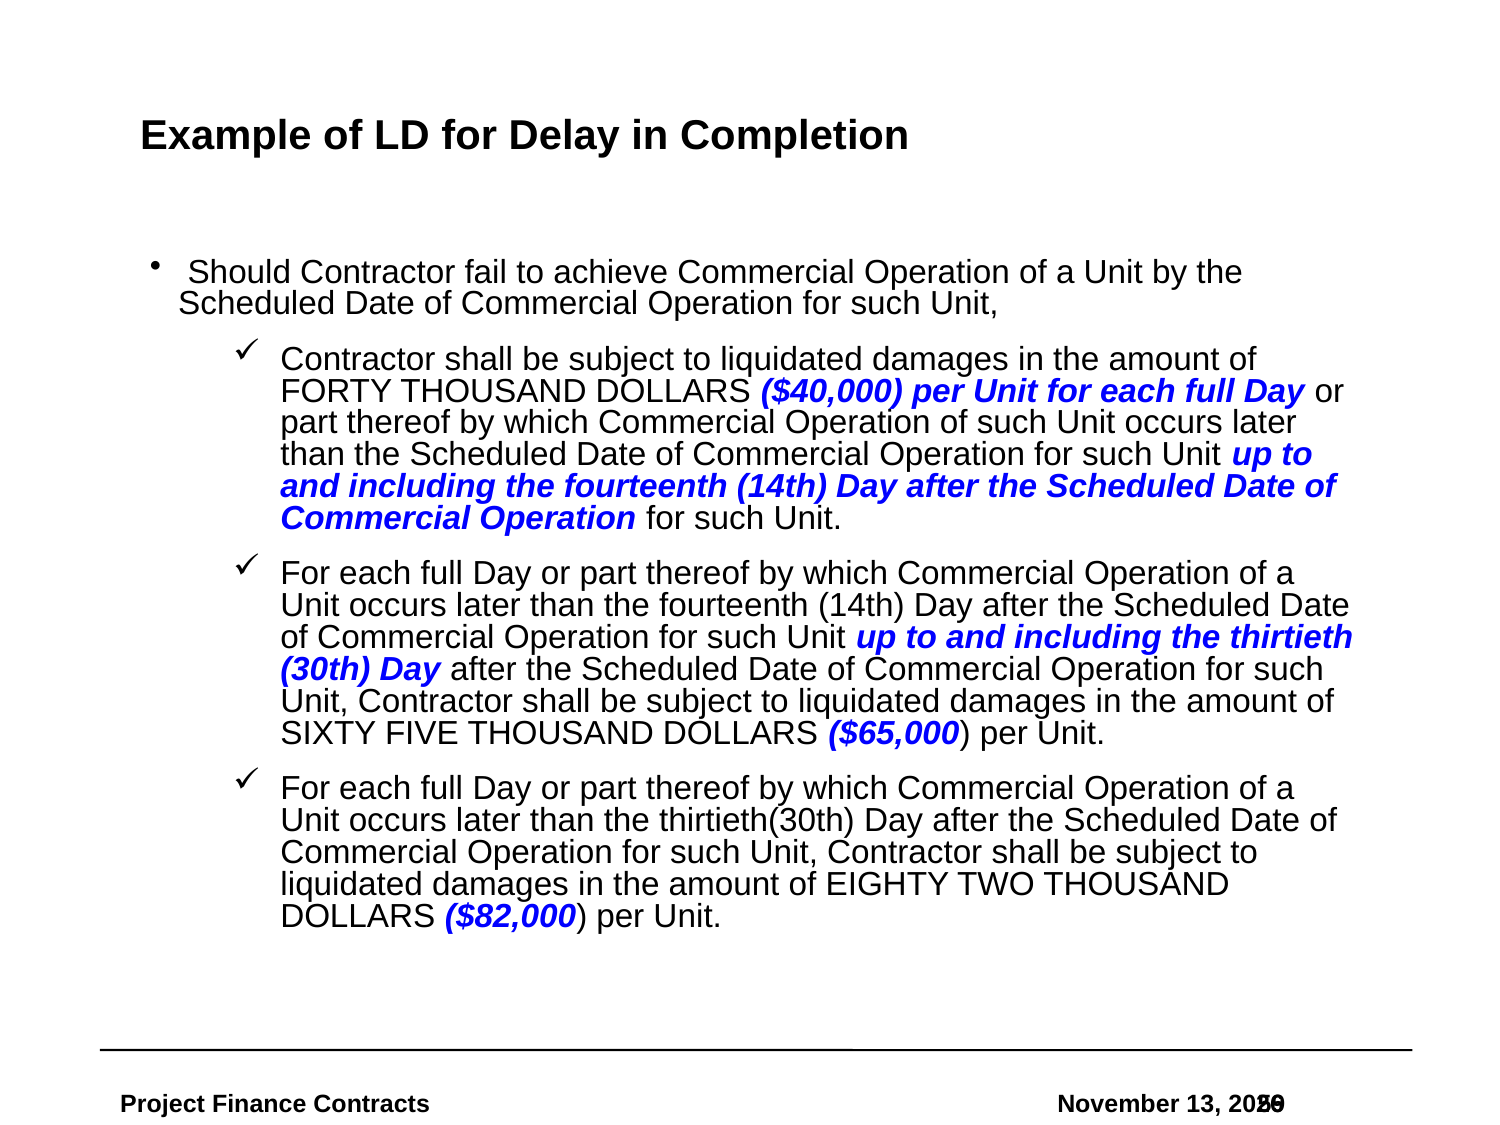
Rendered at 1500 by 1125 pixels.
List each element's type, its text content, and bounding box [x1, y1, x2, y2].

list Should Contractor fail to achieve Commercial Operation of a Unit by the Scheduled Date of Commercial Operation for such Unit, Contractor shall be subject to liquidated damages in the amount of FORTY THOUSAND DOLLARS ($40,000) per Unit for each full Day or part thereof by which Commercial Operation of such Unit occurs later than the Scheduled Date of Commercial Operation for such Unit up to and including the fourteenth (14th) Day after the Scheduled Date of Commercial Operation for such Unit. For each full Day or part thereof by which Commercial Operation of a Unit occurs later than the fourteenth (14th) Day after the Scheduled Date of Commercial Operation for such Unit up to and including the thirtieth (30th) Day after the Scheduled Date of Commercial Operation for such Unit, Contractor shall be subject to liquidated damages in the amount of SIXTY FIVE THOUSAND DOLLARS ($65,000) per Unit. For each full Day or part thereof by which Commercial Operation of a Unit occurs later than the thirtieth(30th) Day after the Scheduled Date of Commercial Operation for such Unit, Contractor shall be subject to liquidated damages in the amount of EIGHTY TWO THOUSAND DOLLARS ($82,000) per Unit. [124, 249, 1376, 1001]
title Example of LD for Delay in Completion [124, 99, 1288, 226]
